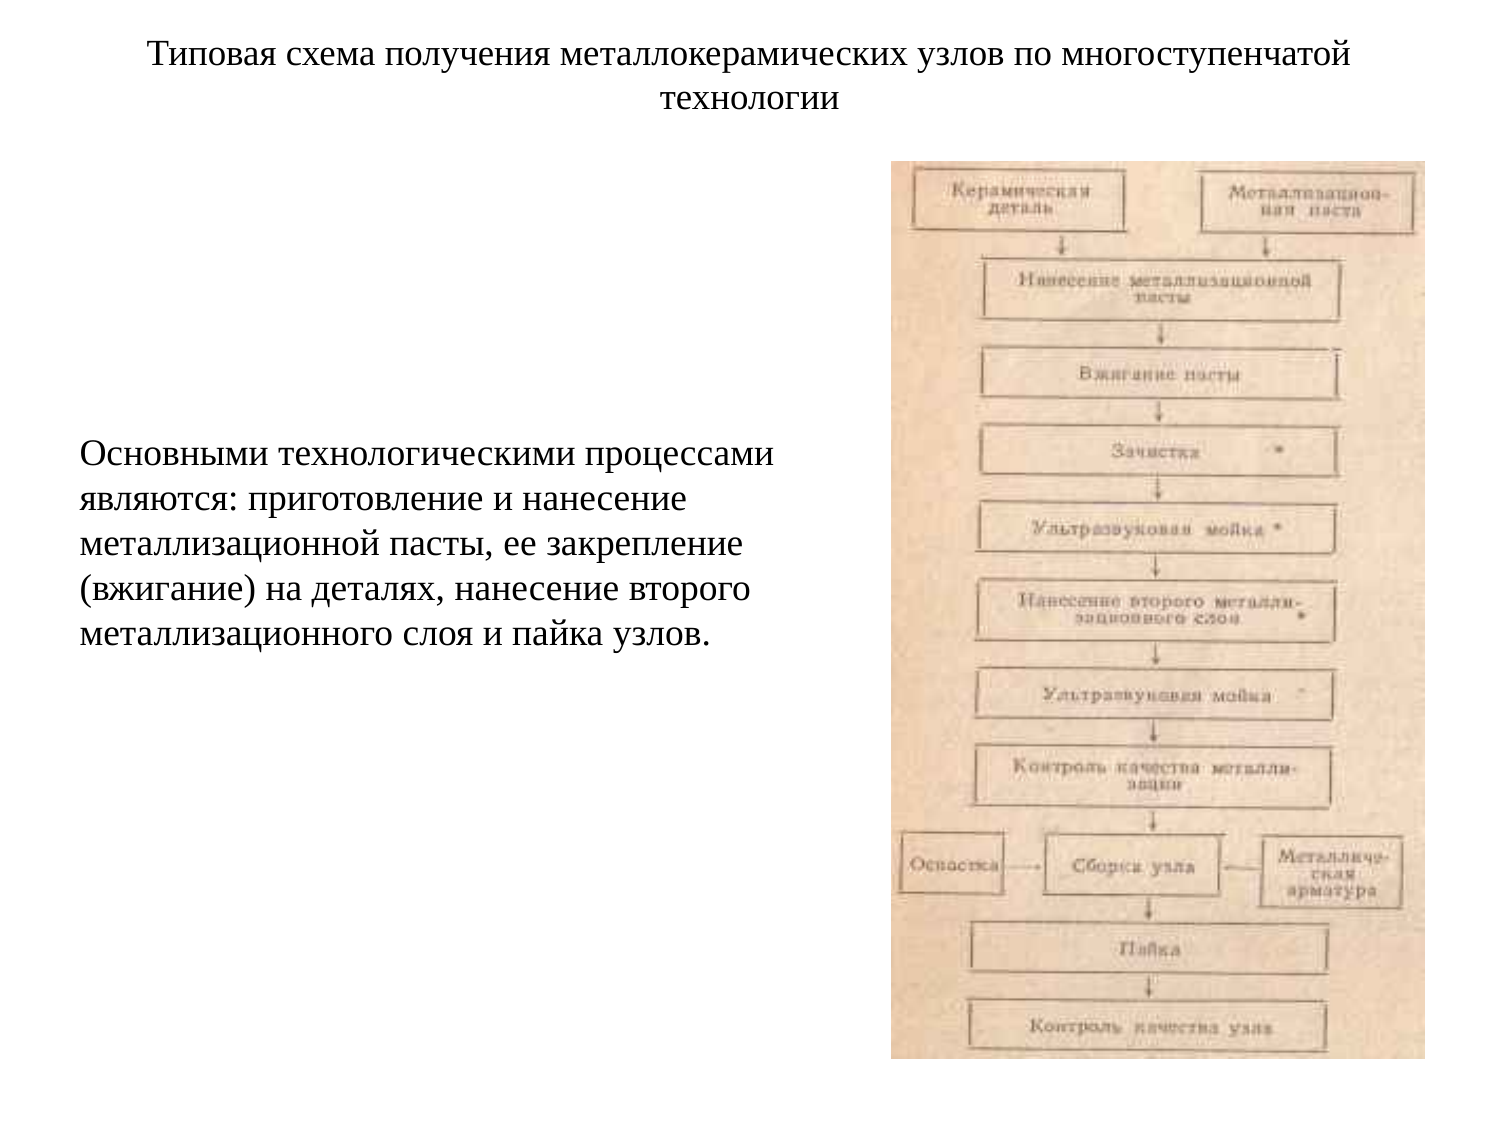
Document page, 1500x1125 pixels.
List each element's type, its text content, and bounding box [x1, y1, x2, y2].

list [891, 160, 1426, 1060]
title Типовая схема получения металлокерамических узлов по многоступенчатой технологии [75, 20, 1425, 125]
text_box Основными технологическими процессами являются: приготовление и нанесение металлизационной пасты, ее закрепление (вжигание) на деталях, нанесение второго металлизационного слоя и пайка узлов. [64, 420, 862, 796]
